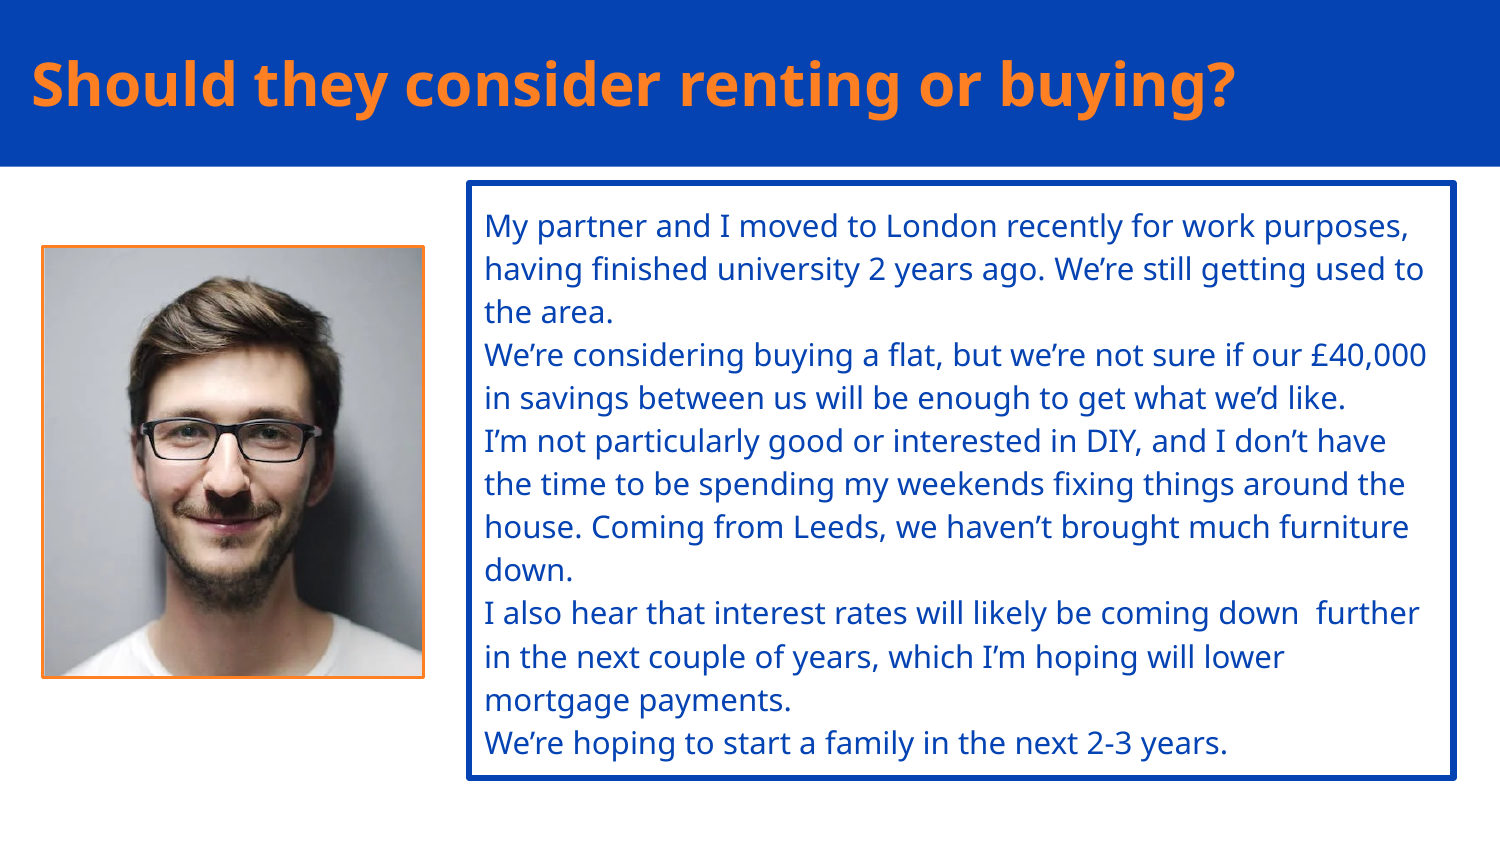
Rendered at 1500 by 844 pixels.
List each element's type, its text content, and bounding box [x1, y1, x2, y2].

title Should they consider renting or buying? [16, 39, 1423, 125]
picture [44, 247, 423, 677]
text_box My partner and I moved to London recently for work purposes, having finished university 2 years ago. We’re still getting used to the area. We’re considering buying a flat, but we’re not sure if our £40,000 in savings between us will be enough to get what we’d like. I’m not particularly good or interested in DIY, and I don’t have the time to be spending my weekends fixing things around the house. Coming from Leeds, we haven’t brought much furniture down. I also hear that interest rates will likely be coming down further in the next couple of years, which I’m hoping will lower mortgage payments. We’re hoping to start a family in the next 2-3 years. [469, 183, 1454, 778]
text_box [1223, 702, 1498, 834]
